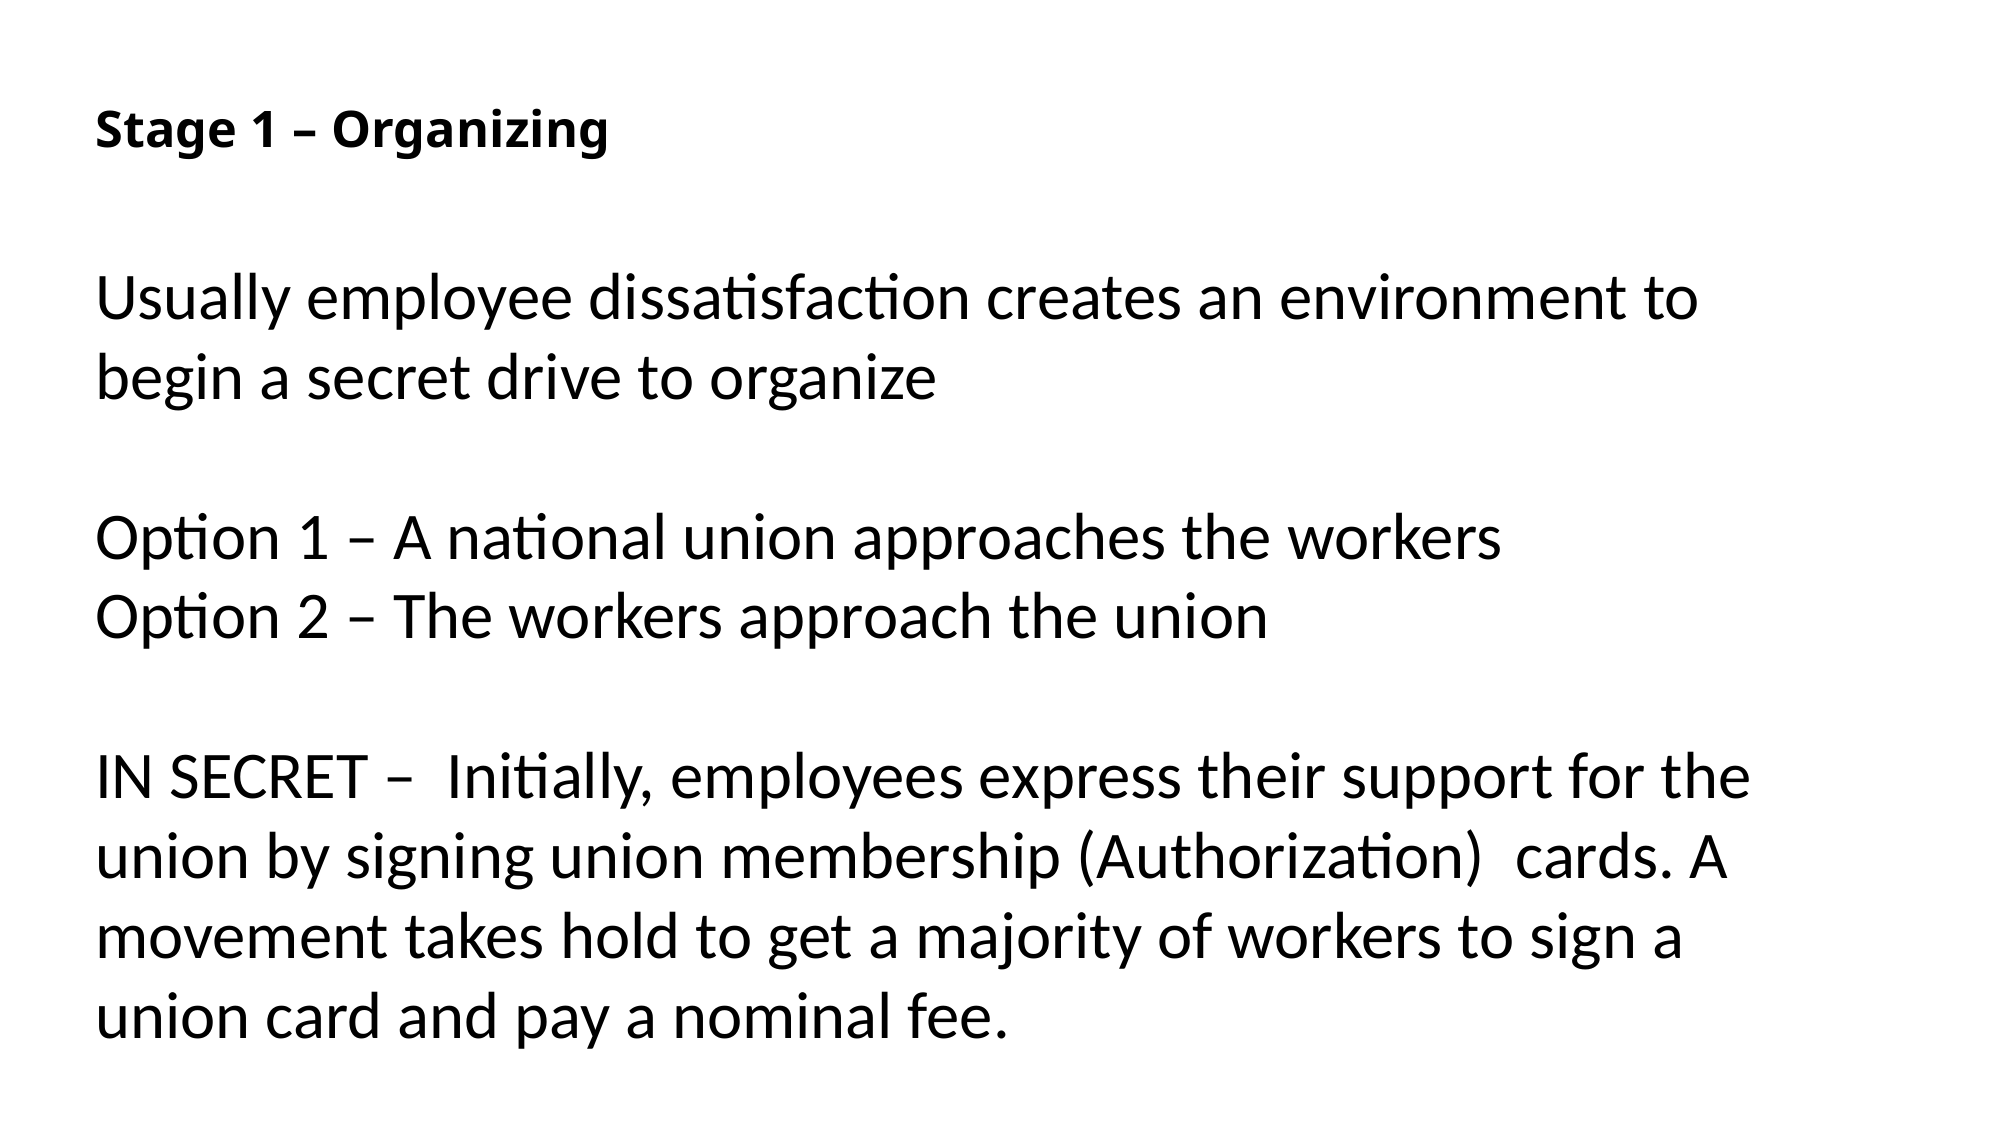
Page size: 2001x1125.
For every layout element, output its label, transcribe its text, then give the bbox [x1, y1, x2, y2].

text_box Usually employee dissatisfaction creates an environment to begin a secret drive to organize Option 1 – A national union approaches the workers Option 2 – The workers approach the union IN SECRET – Initially, employees express their support for the union by signing union membership (Authorization) cards. A movement takes hold to get a majority of workers to sign a union card and pay a nominal fee. [80, 245, 1804, 1060]
title Stage 1 – Organizing [80, 94, 1431, 245]
